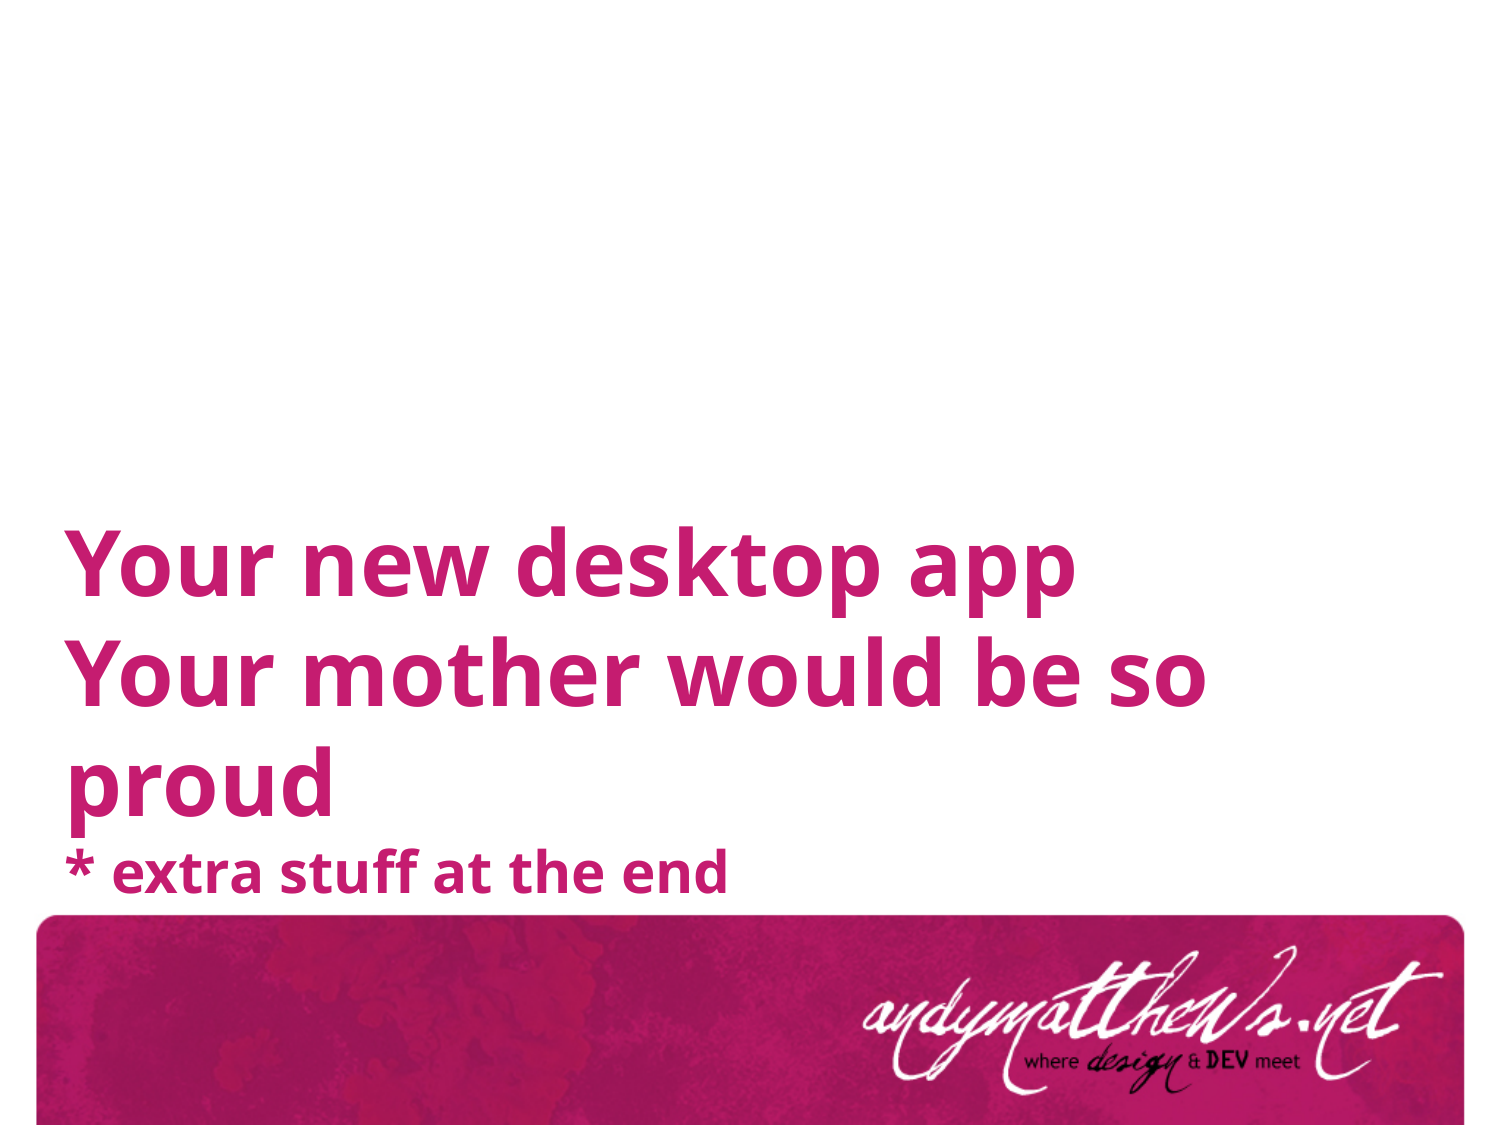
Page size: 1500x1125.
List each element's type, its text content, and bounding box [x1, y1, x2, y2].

picture [0, 0, 1500, 1125]
text_box Your new desktop app Your mother would be so proud * extra stuff at the end [50, 159, 1450, 913]
